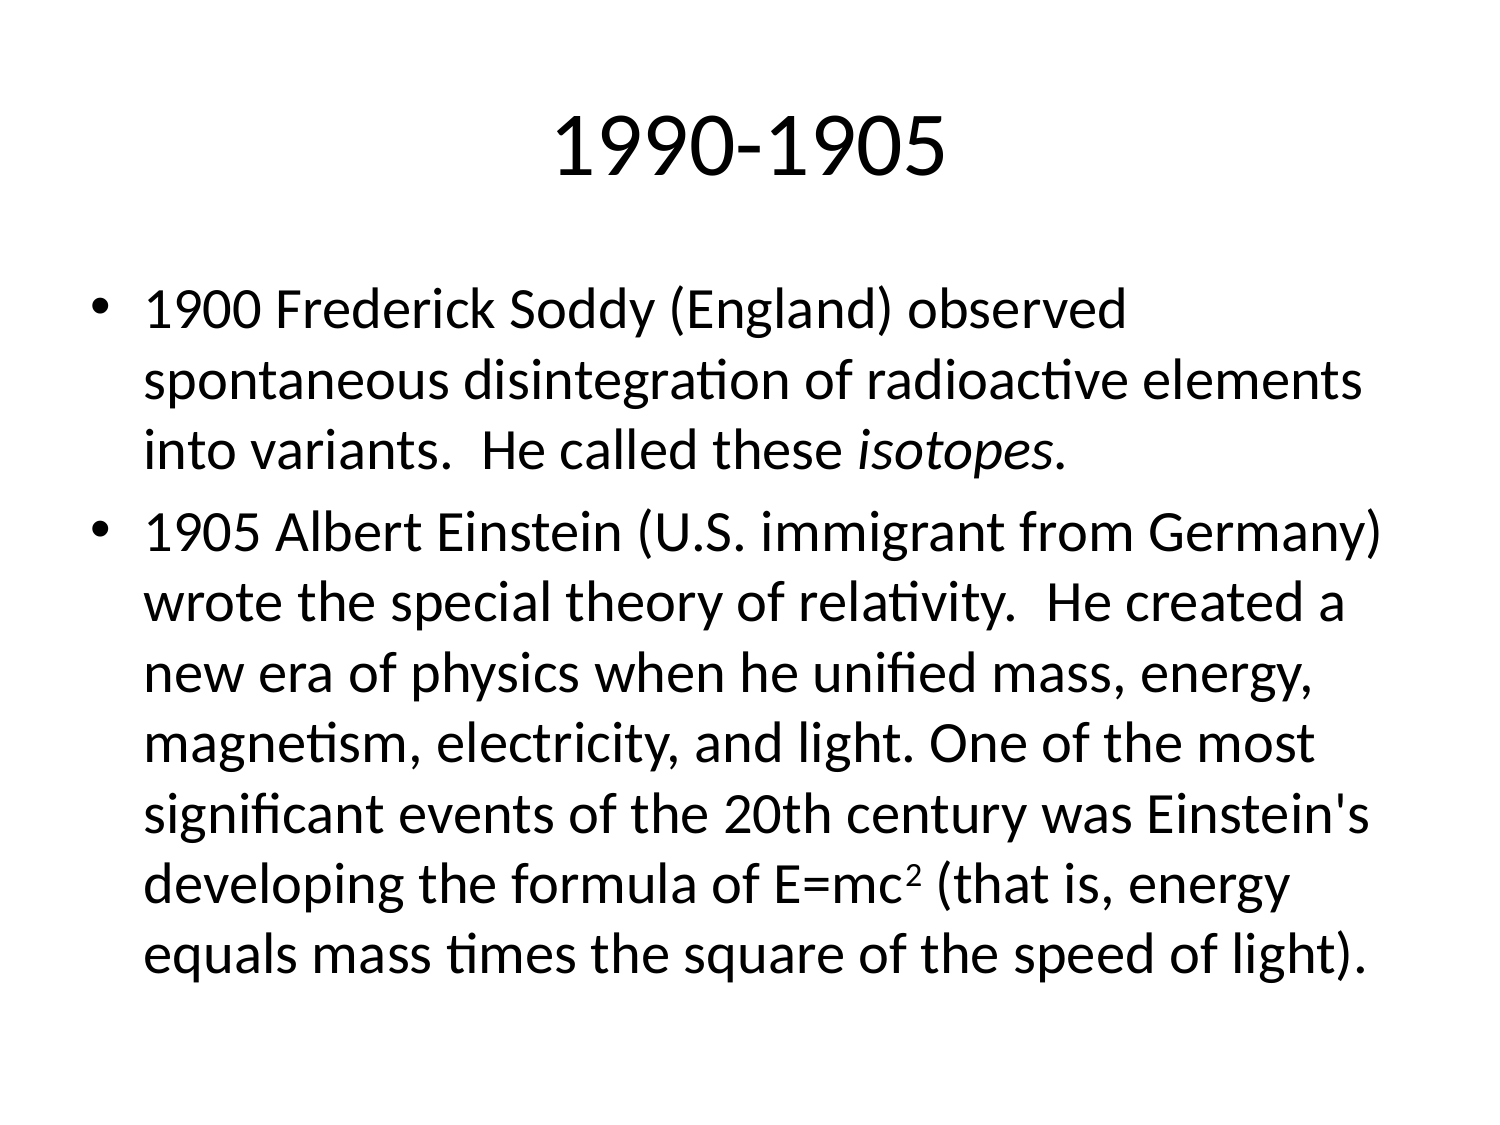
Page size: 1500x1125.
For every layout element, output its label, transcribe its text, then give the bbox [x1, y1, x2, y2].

list 1900 Frederick Soddy (England) observed spontaneous disintegration of radioactive elements into variants. He called these isotopes. 1905 Albert Einstein (U.S. immigrant from Germany) wrote the special theory of relativity. He created a new era of physics when he unified mass, energy, magnetism, electricity, and light. One of the most significant events of the 20th century was Einstein's developing the formula of E=mc2 (that is, energy equals mass times the square of the speed of light). [75, 262, 1425, 1005]
title 1990-1905 [75, 45, 1425, 233]
